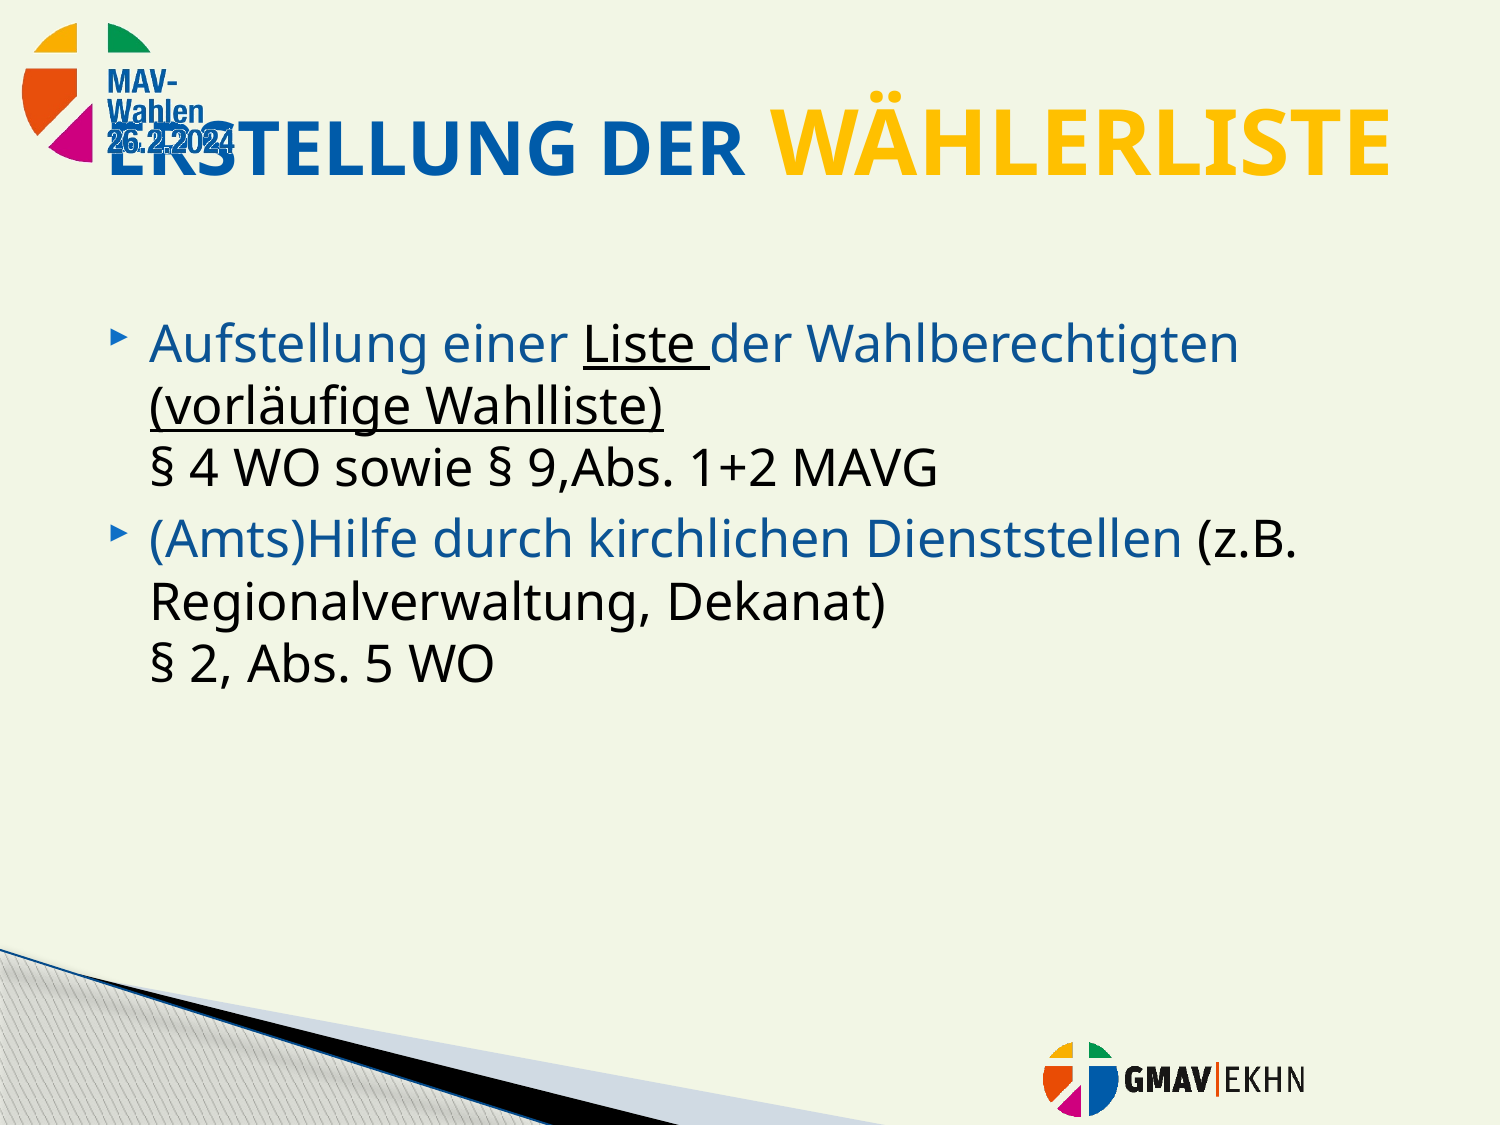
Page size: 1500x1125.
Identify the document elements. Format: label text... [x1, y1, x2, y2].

list Aufstellung einer Liste der Wahlberechtigten (vorläufige Wahlliste) § 4 WO sowie § 9,Abs. 1+2 MAVG (Amts)Hilfe durch kirchlichen Dienststellen (z.B. Regionalverwaltung, Dekanat) § 2, Abs. 5 WO [75, 302, 1425, 793]
picture [1040, 1039, 1306, 1120]
picture [5, 6, 255, 174]
title ERSTELLUNG DER WÄHLERLISTE [75, 45, 1425, 233]
